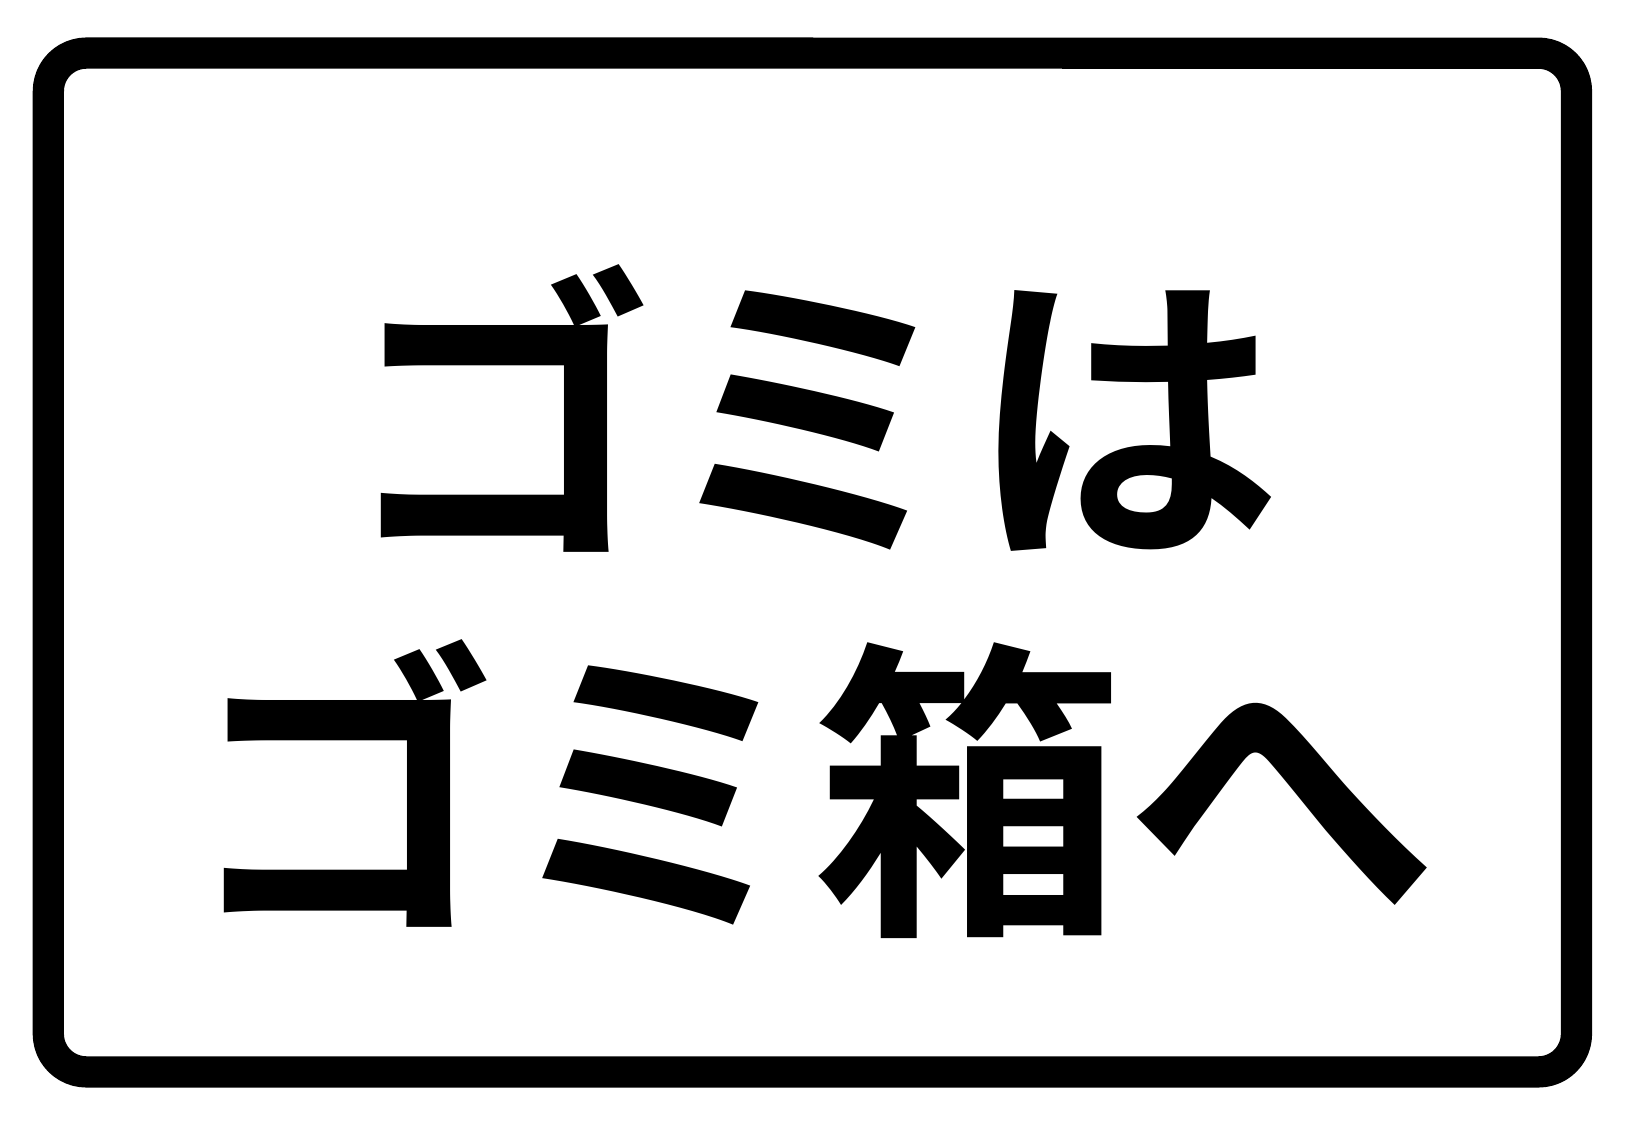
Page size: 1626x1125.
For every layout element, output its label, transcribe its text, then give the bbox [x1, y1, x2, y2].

text_box ゴミは ゴミ箱へ [0, 215, 1625, 981]
text_box [46, 981, 1579, 1075]
text_box [46, 50, 1579, 215]
